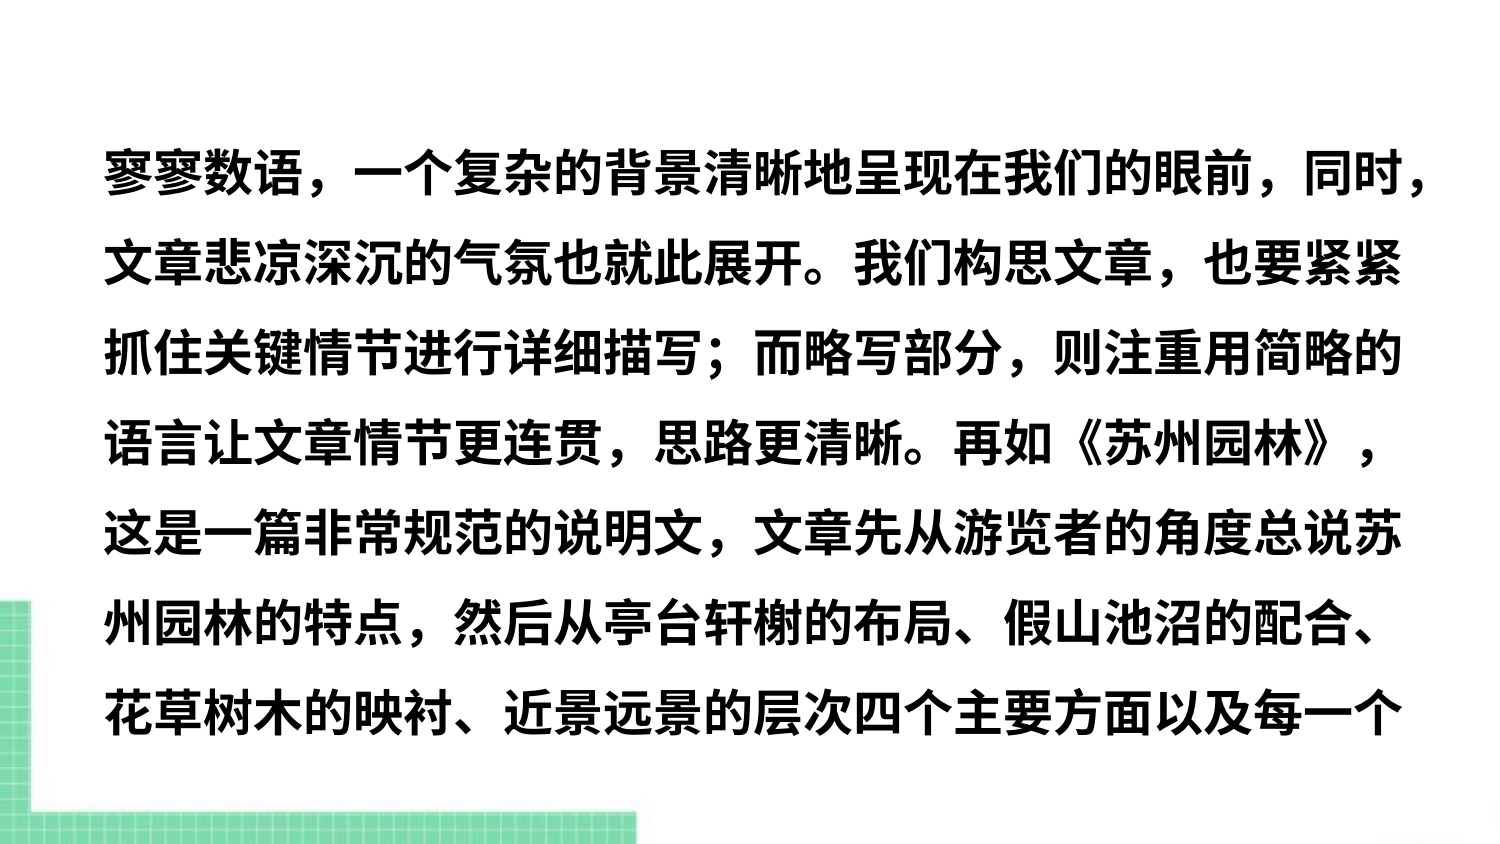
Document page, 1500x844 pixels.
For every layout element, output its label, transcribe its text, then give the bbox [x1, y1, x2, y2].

text_box 寥寥数语，一个复杂的背景清晰地呈现在我们的眼前，同时，文章悲凉深沉的气氛也就此展开。我们构思文章，也要紧紧抓住关键情节进行详细描写；而略写部分，则注重用简略的语言让文章情节更连贯，思路更清晰。再如《苏州园林》，这是一篇非常规范的说明文，文章先从游览者的角度总说苏州园林的特点，然后从亭台轩榭的布局、假山池沼的配合、花草树木的映衬、近景远景的层次四个主要方面以及每一个 [88, 103, 1447, 749]
picture [0, 0, 1500, 844]
